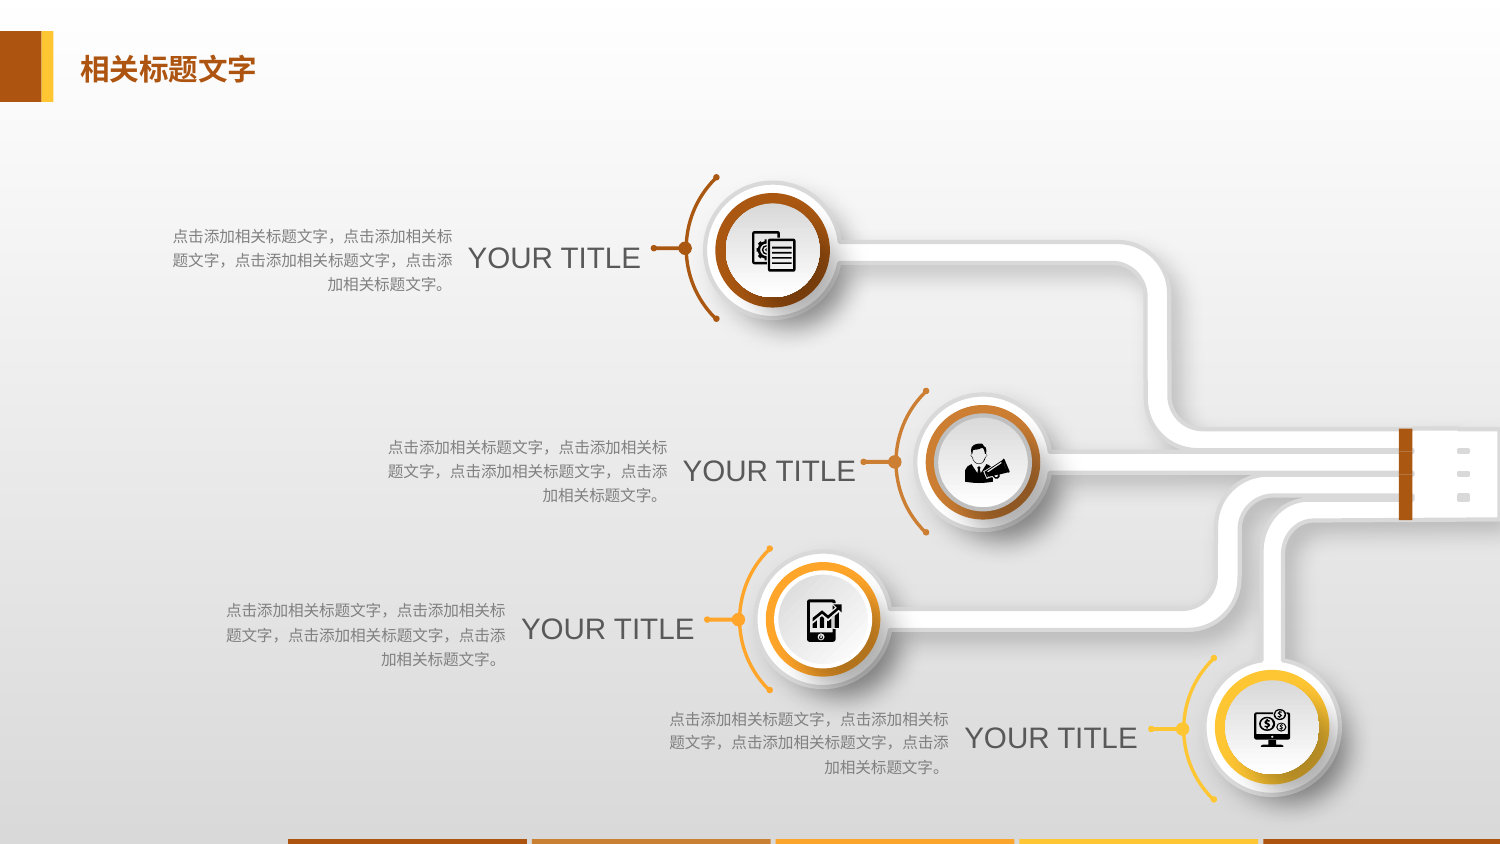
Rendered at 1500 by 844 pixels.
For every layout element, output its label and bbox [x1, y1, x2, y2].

text_box [0, 30, 1500, 844]
